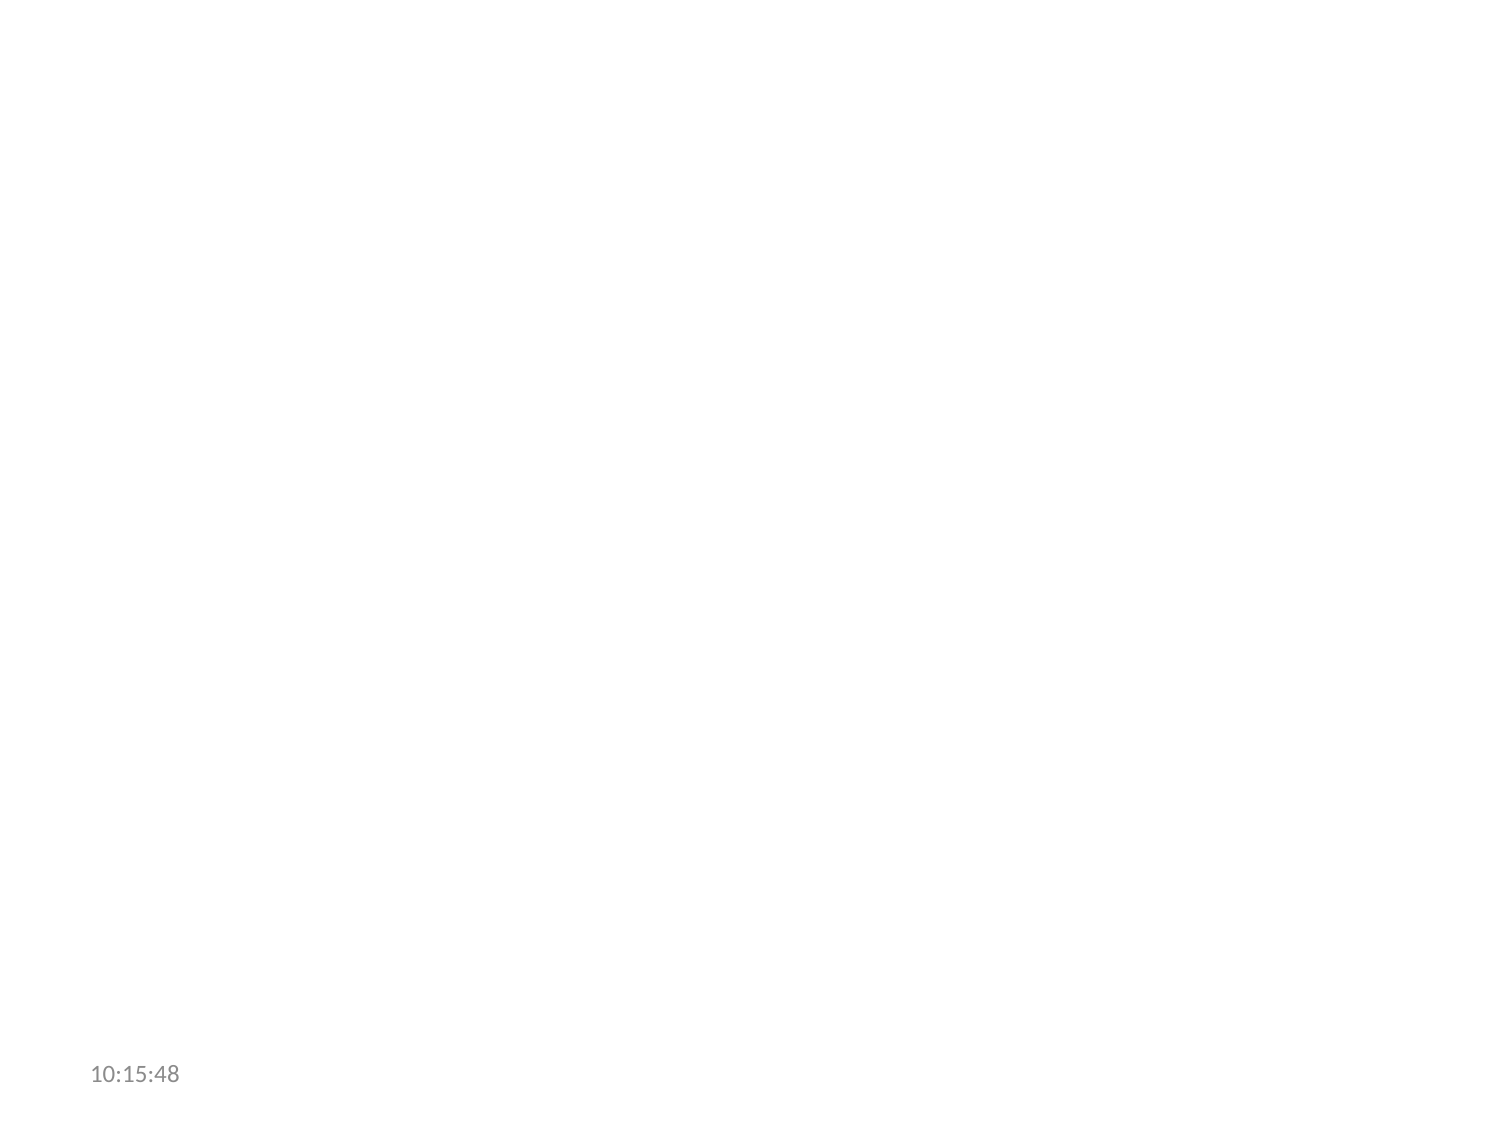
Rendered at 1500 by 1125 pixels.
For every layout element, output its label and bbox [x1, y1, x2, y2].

slide_number [75, 1042, 425, 1103]
